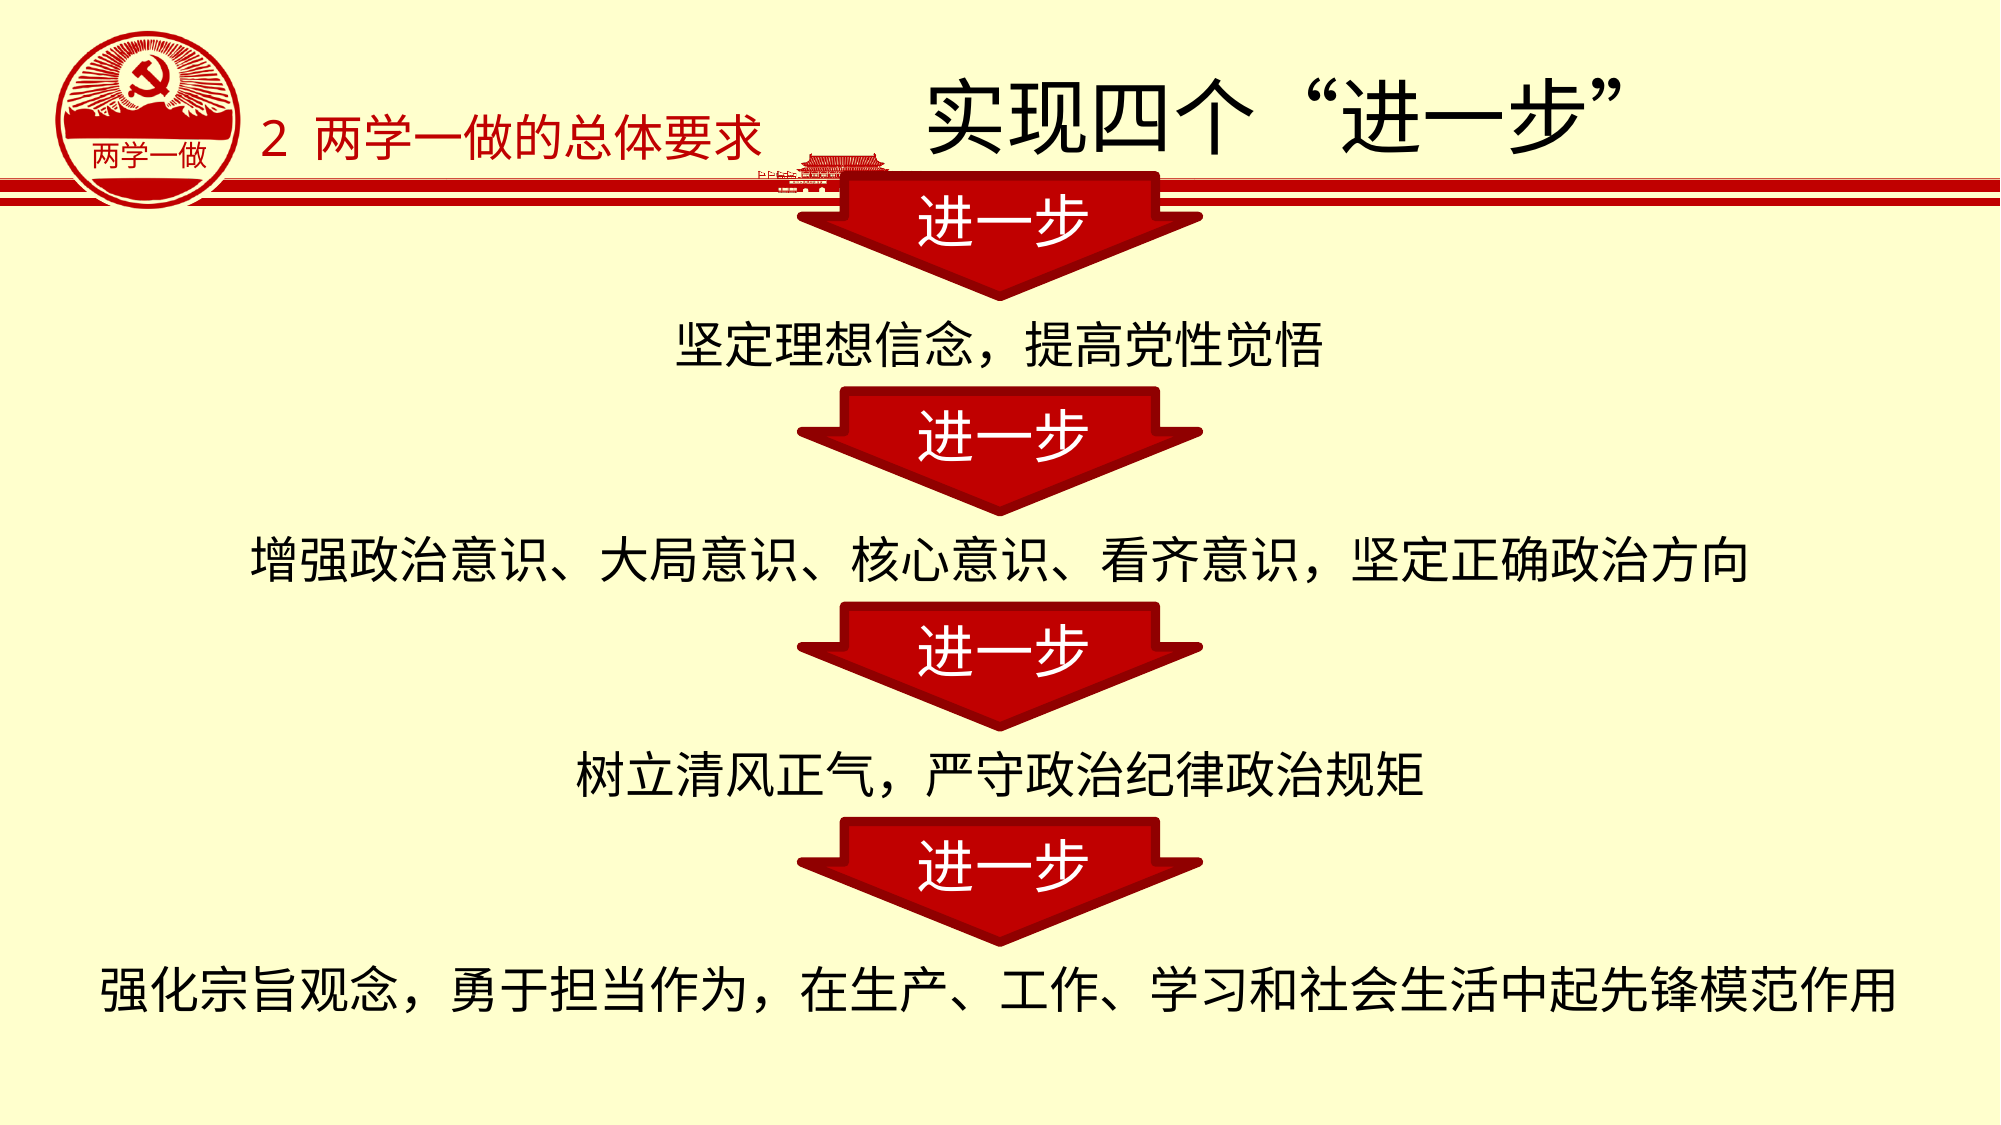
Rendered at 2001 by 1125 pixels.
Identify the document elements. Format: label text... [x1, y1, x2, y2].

text_box [801, 821, 1199, 903]
text_box [916, 478, 1084, 512]
text_box 坚定理想信念，提高党性觉悟 [660, 305, 1340, 381]
text_box 进一步 [902, 823, 1107, 908]
list 2 两学一做的总体要求 [255, 97, 798, 183]
picture [1156, 153, 2000, 193]
text_box 增强政治意识、大局意识、核心意识、看齐意识，坚定正确政治方向 [235, 521, 1765, 596]
text_box [915, 693, 1085, 727]
text_box [915, 908, 1085, 943]
text_box [801, 606, 1199, 688]
text_box [916, 263, 1084, 297]
text_box 进一步 [902, 392, 1107, 478]
title 实现四个“进一步” [919, 56, 1983, 188]
text_box [801, 175, 1199, 258]
text_box [801, 391, 1199, 473]
text_box 进一步 [902, 177, 1107, 263]
text_box 树立清风正气，严守政治纪律政治规矩 [560, 736, 1440, 812]
picture [0, 9, 919, 228]
text_box 进一步 [902, 607, 1107, 693]
text_box 强化宗旨观念，勇于担当作为，在生产、工作、学习和社会生活中起先锋模范作用 [85, 951, 1915, 1027]
